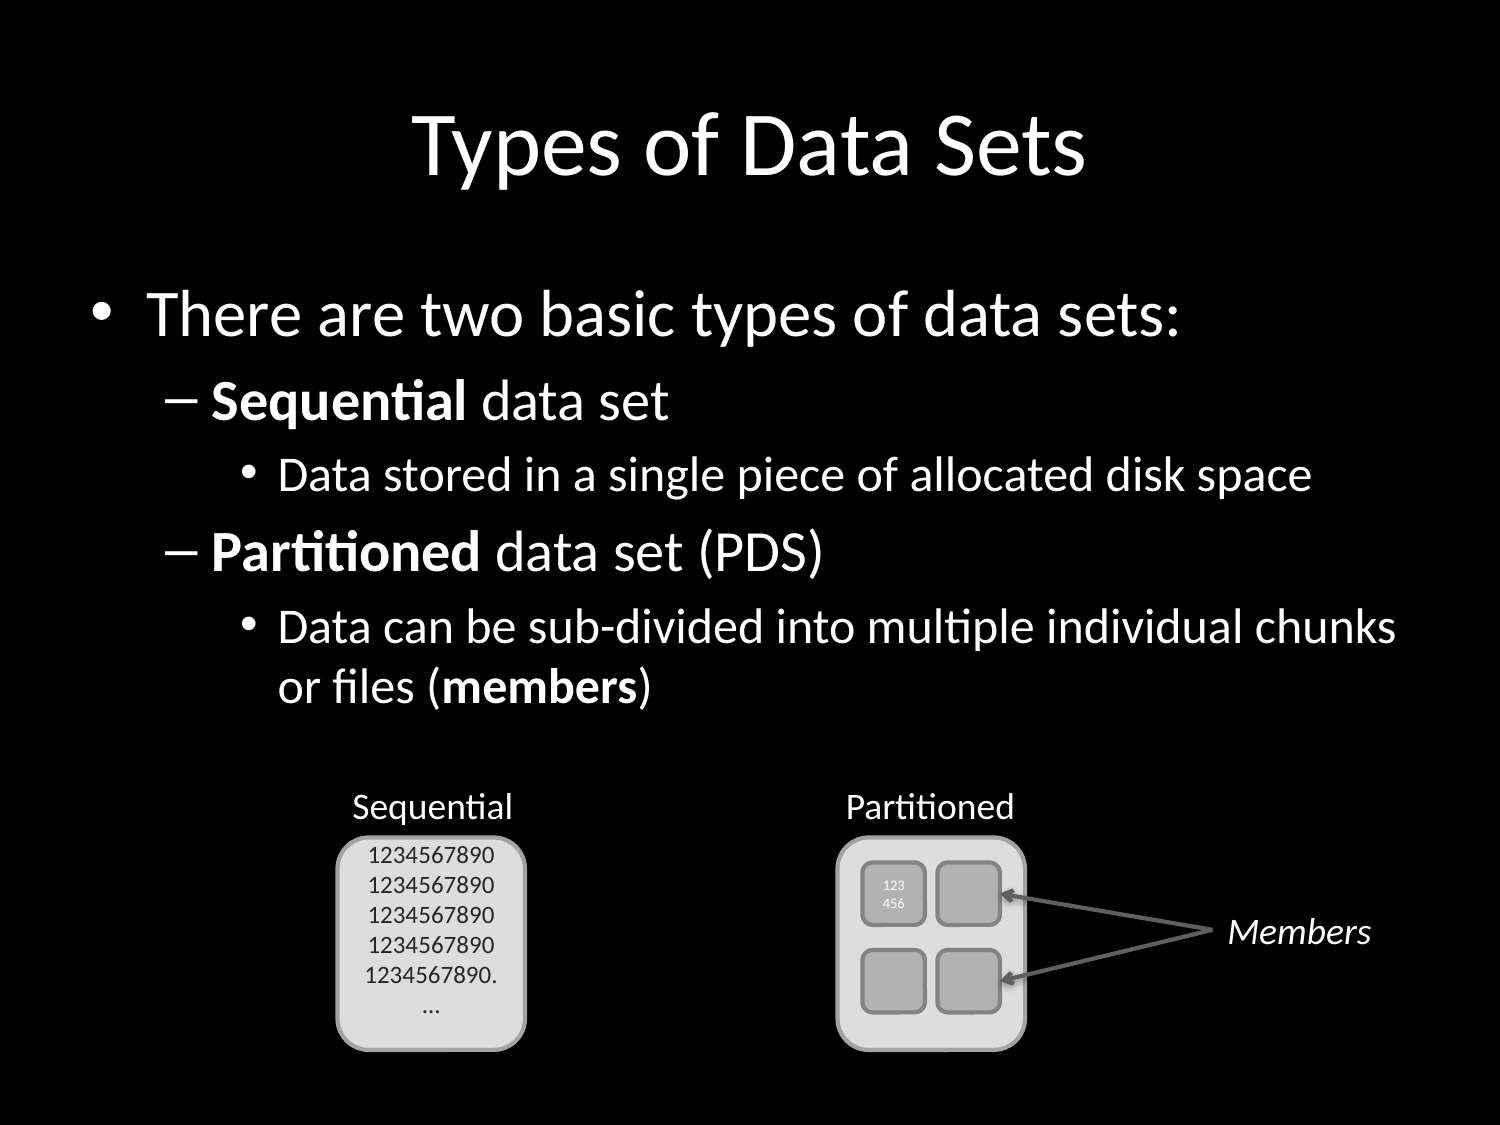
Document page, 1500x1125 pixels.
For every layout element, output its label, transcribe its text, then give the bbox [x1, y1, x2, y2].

text_box Members [1216, 899, 1413, 960]
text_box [999, 893, 1213, 930]
text_box Sequential [337, 774, 563, 835]
text_box [935, 860, 1002, 928]
text_box 123456 [860, 860, 928, 928]
title Types of Data Sets [75, 45, 1425, 233]
text_box [835, 835, 1028, 1053]
text_box Partitioned [831, 774, 1069, 835]
list There are two basic types of data sets: Sequential data set Data stored in a single piece of allocated disk space Partitioned data set (PDS) Data can be sub-divided into multiple individual chunks or files (members) [75, 262, 1425, 813]
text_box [999, 930, 1213, 982]
text_box 12345678901234567890 1234567890 1234567890 1234567890.... [335, 835, 528, 1053]
text_box [860, 947, 928, 1015]
text_box [935, 947, 1003, 1015]
